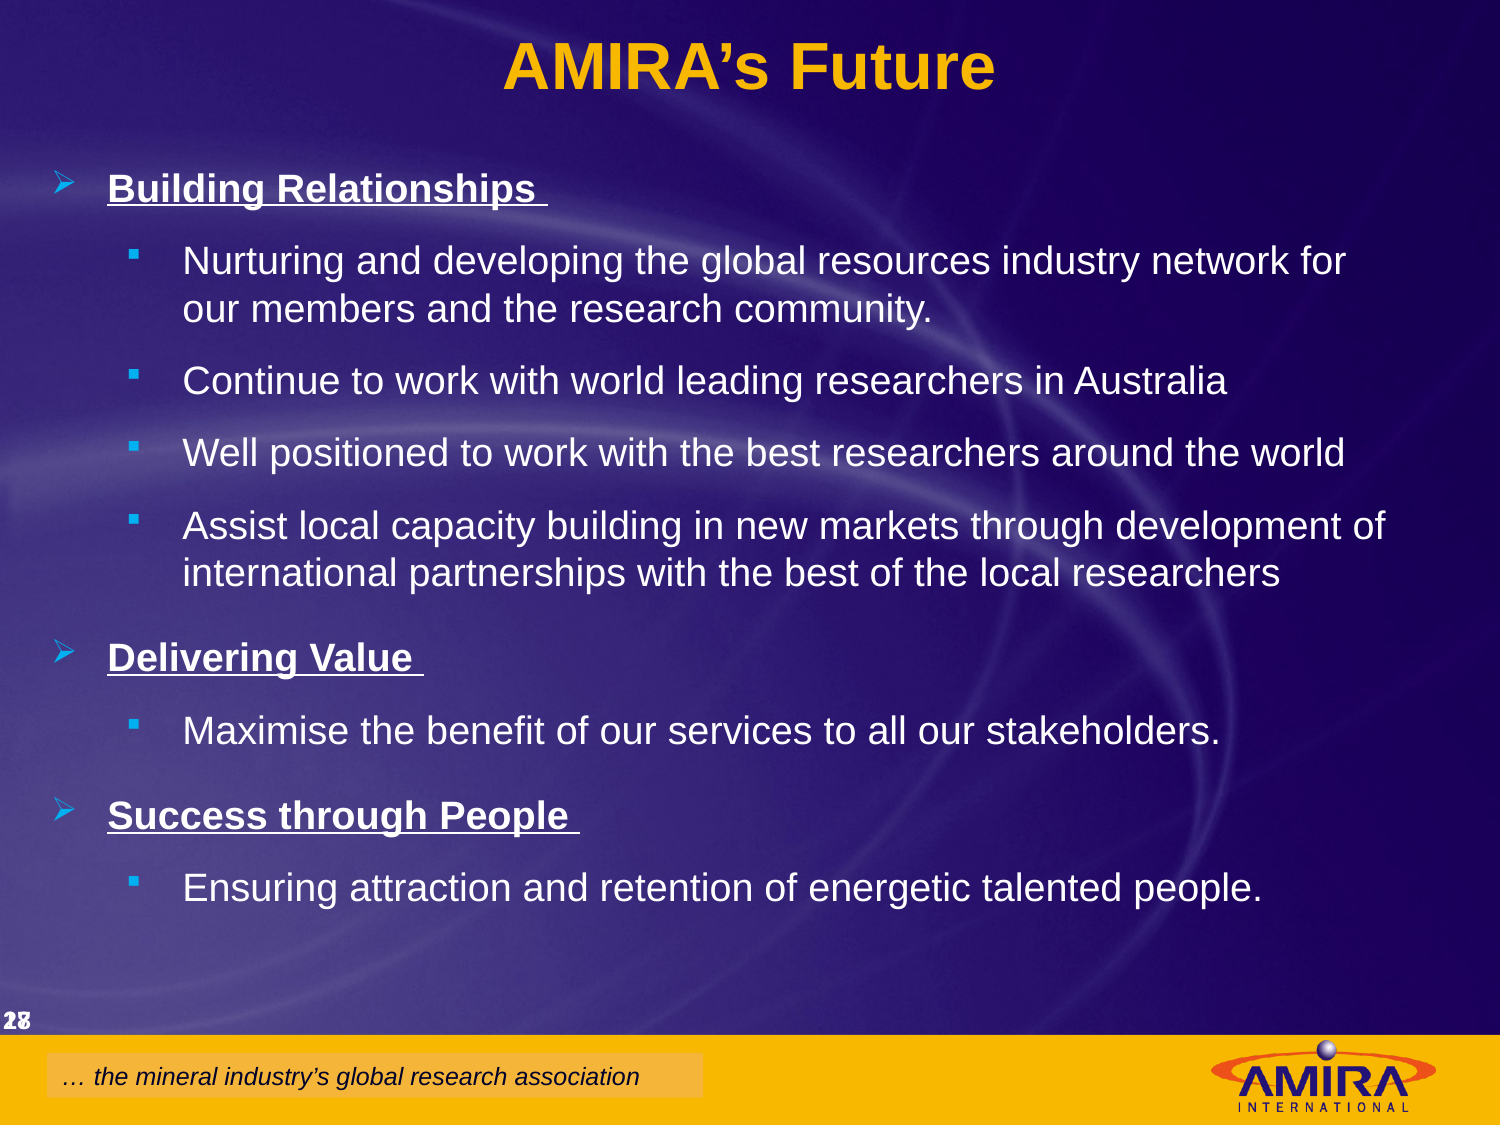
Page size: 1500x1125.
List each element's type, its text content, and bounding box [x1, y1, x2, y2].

text_box 18 [0, 997, 59, 1043]
picture [0, 0, 1500, 1034]
picture [1211, 1040, 1436, 1112]
text_box Building Relationships Nurturing and developing the global resources industry network for our members and the research community. Continue to work with world leading researchers in Australia Well positioned to work with the best researchers around the world Assist local capacity building in new markets through development of international partnerships with the best of the local researchers Delivering Value Maximise the benefit of our services to all our stakeholders. Success through People Ensuring attraction and retention of energetic talented people. [36, 155, 1430, 918]
title AMIRA’s Future [112, 9, 1388, 116]
